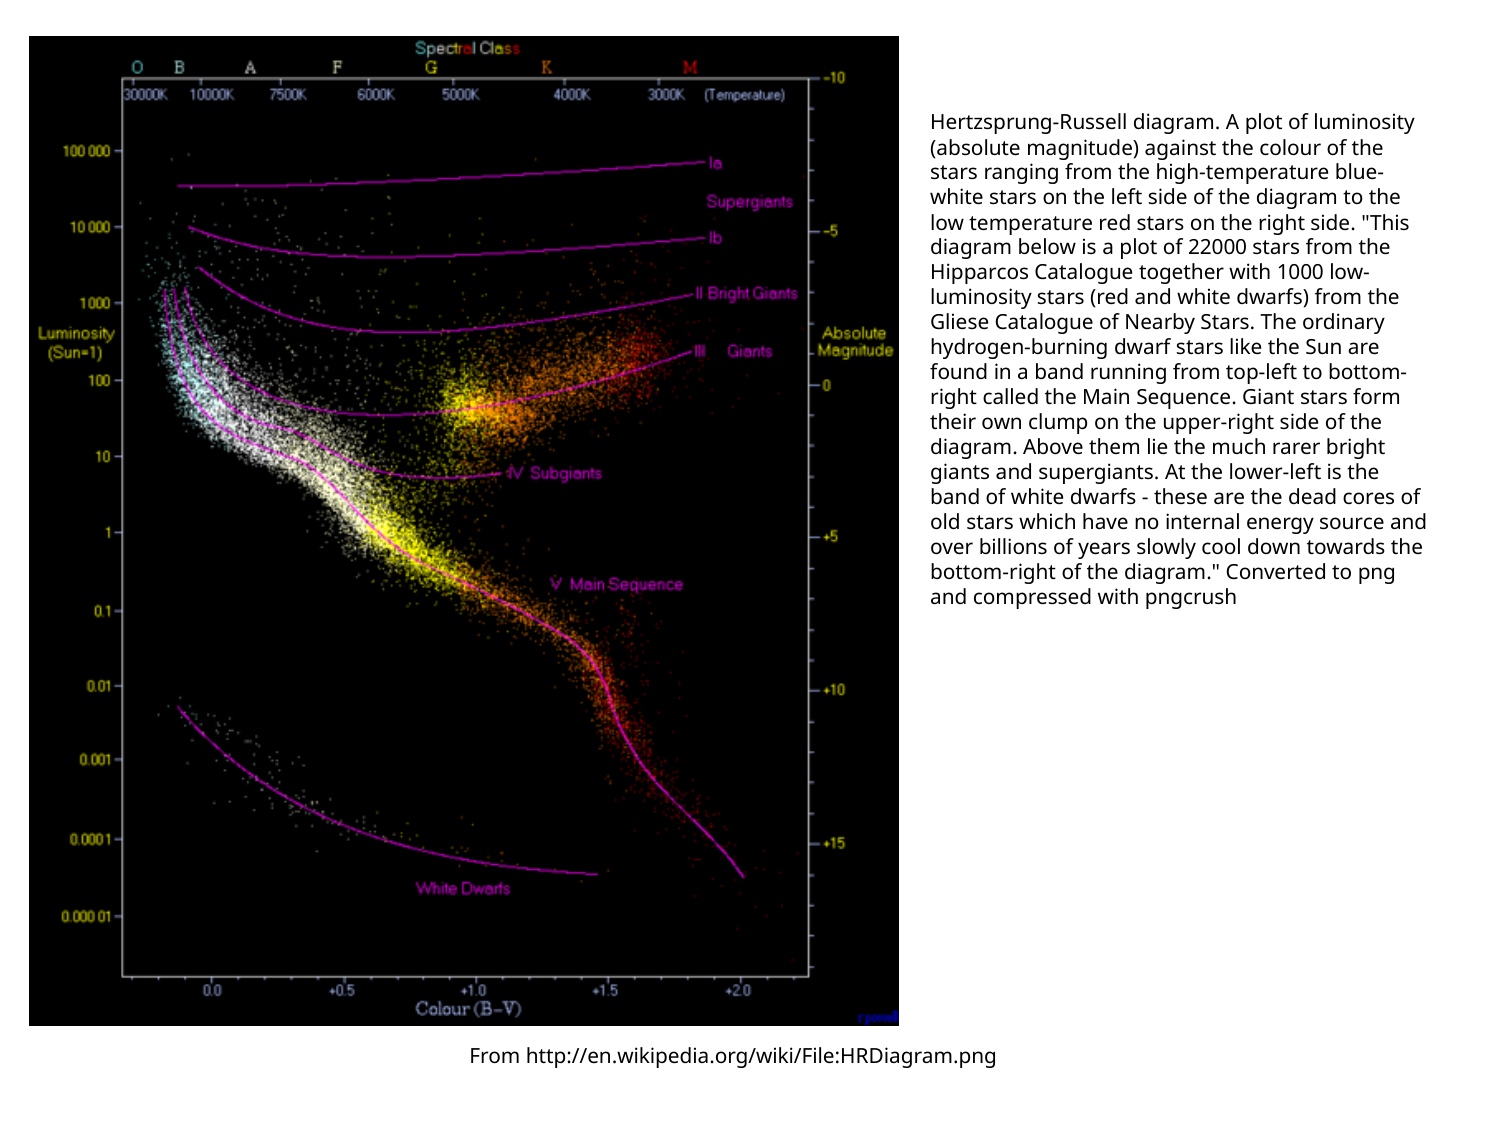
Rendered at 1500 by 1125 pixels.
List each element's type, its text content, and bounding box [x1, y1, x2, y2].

picture [29, 36, 899, 1026]
text_box Hertzsprung-Russell diagram. A plot of luminosity (absolute magnitude) against the colour of the stars ranging from the high-temperature blue-white stars on the left side of the diagram to the low temperature red stars on the right side. "This diagram below is a plot of 22000 stars from the Hipparcos Catalogue together with 1000 low-luminosity stars (red and white dwarfs) from the Gliese Catalogue of Nearby Stars. The ordinary hydrogen-burning dwarf stars like the Sun are found in a band running from top-left to bottom-right called the Main Sequence. Giant stars form their own clump on the upper-right side of the diagram. Above them lie the much rarer bright giants and supergiants. At the lower-left is the band of white dwarfs - these are the dead cores of old stars which have no internal energy source and over billions of years slowly cool down towards the bottom-right of the diagram." Converted to png and compressed with pngcrush [915, 101, 1447, 617]
text_box From http://en.wikipedia.org/wiki/File:HRDiagram.png [454, 1035, 1205, 1075]
